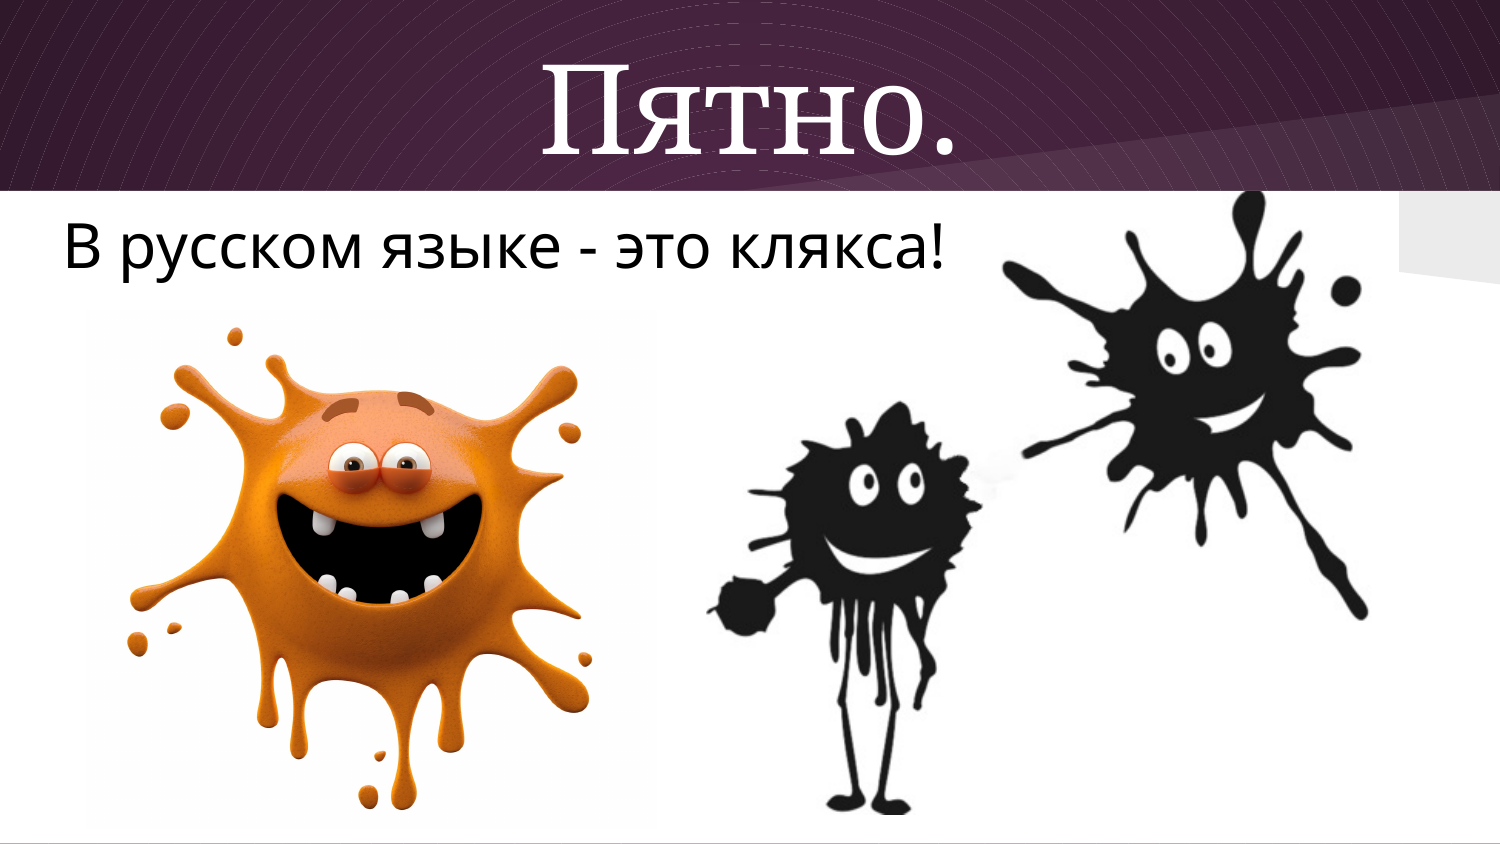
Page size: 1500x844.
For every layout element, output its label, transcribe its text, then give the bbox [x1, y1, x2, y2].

list В русском языке - это клякса! [47, 191, 703, 326]
picture [86, 310, 657, 830]
picture [705, 191, 1399, 816]
title Пятно. [75, 33, 1425, 175]
